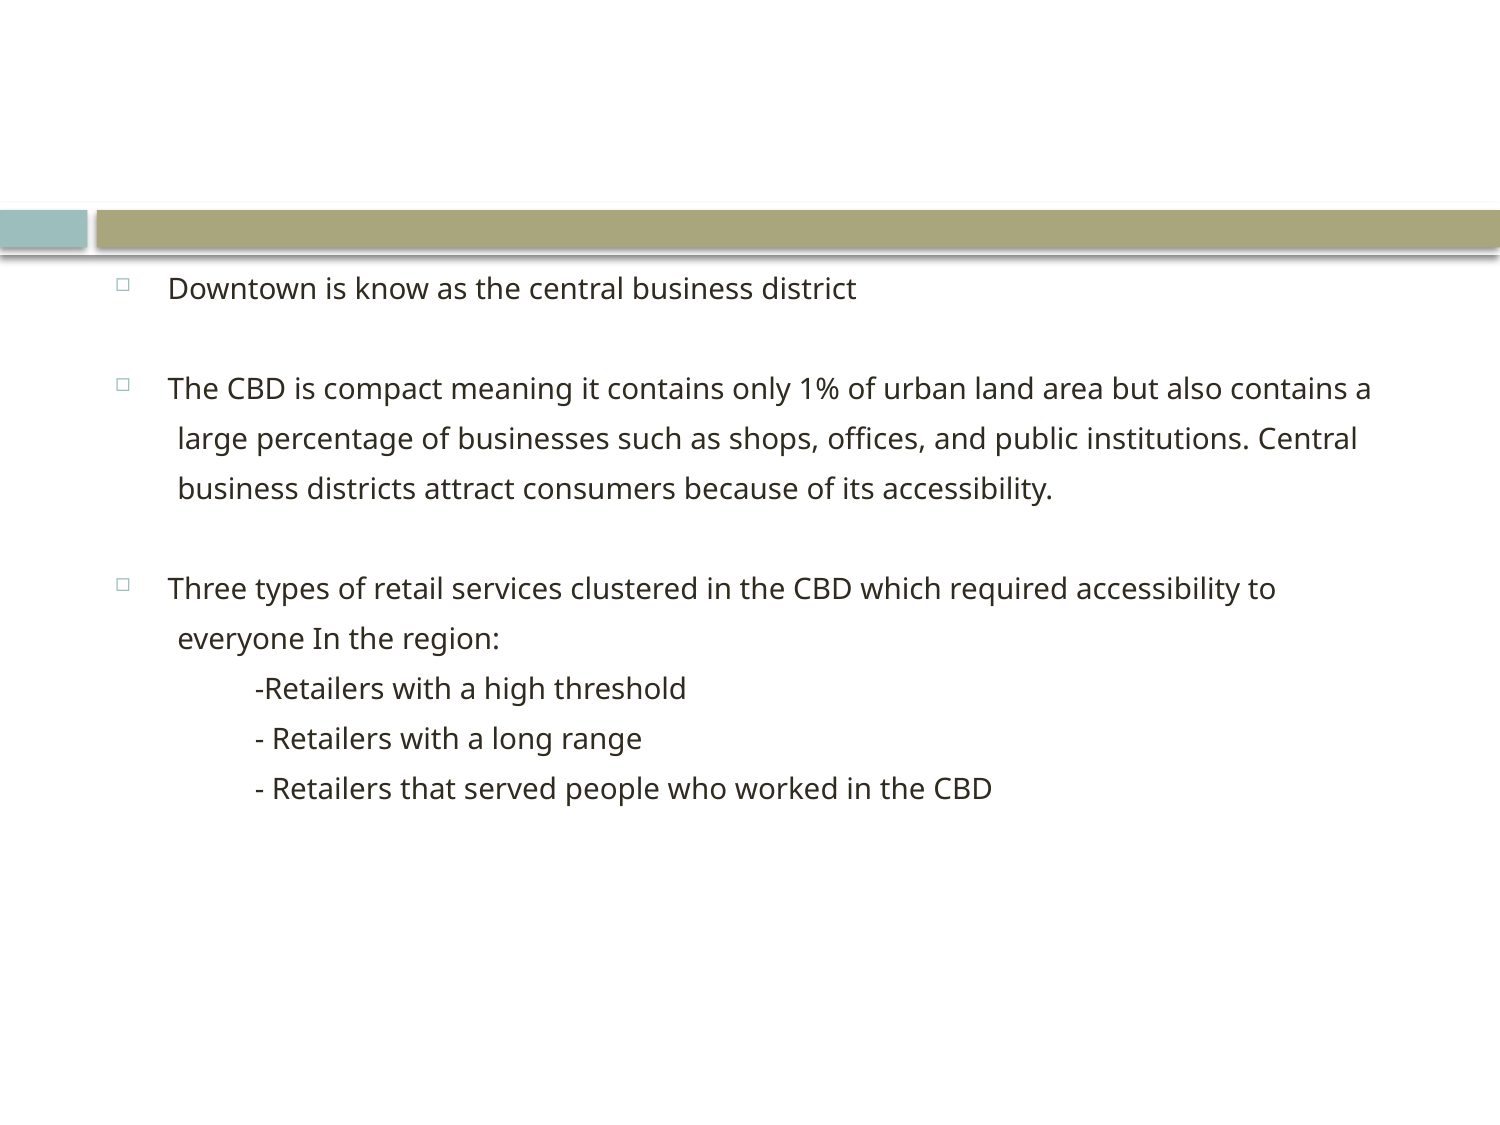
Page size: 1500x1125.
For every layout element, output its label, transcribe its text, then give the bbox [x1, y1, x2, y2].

list Downtown is know as the central business district The CBD is compact meaning it contains only 1% of urban land area but also contains a large percentage of businesses such as shops, offices, and public institutions. Central business districts attract consumers because of its accessibility. Three types of retail services clustered in the CBD which required accessibility to everyone In the region: -Retailers with a high threshold - Retailers with a long range - Retailers that served people who worked in the CBD [100, 262, 1438, 1000]
